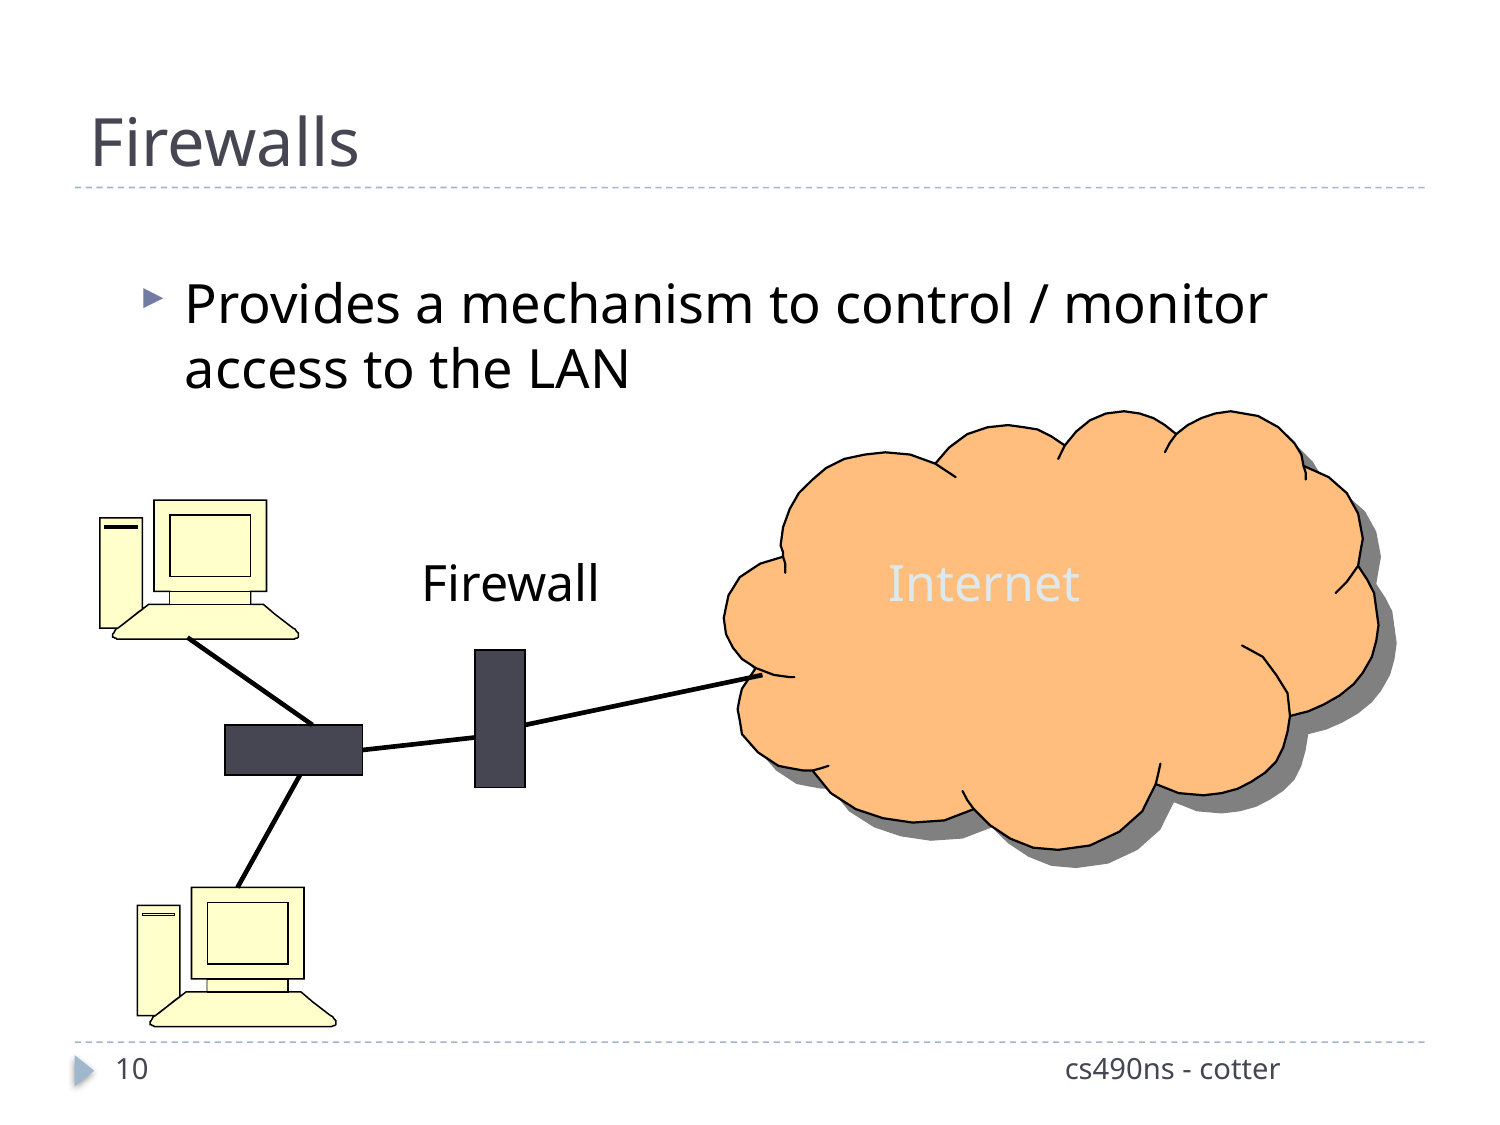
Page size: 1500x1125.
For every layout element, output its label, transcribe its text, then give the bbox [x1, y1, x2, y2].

title Firewalls [75, 24, 1425, 188]
text_box [224, 725, 363, 775]
slide_number 10 [100, 1042, 426, 1103]
list Provides a mechanism to control / monitor access to the LAN [125, 262, 1439, 475]
slide_number cs490ns - cotter [1050, 1042, 1426, 1103]
text_box [474, 650, 525, 788]
text_box [99, 500, 299, 640]
text_box Firewall [406, 543, 616, 619]
text_box [137, 887, 336, 1027]
picture [712, 399, 1413, 885]
